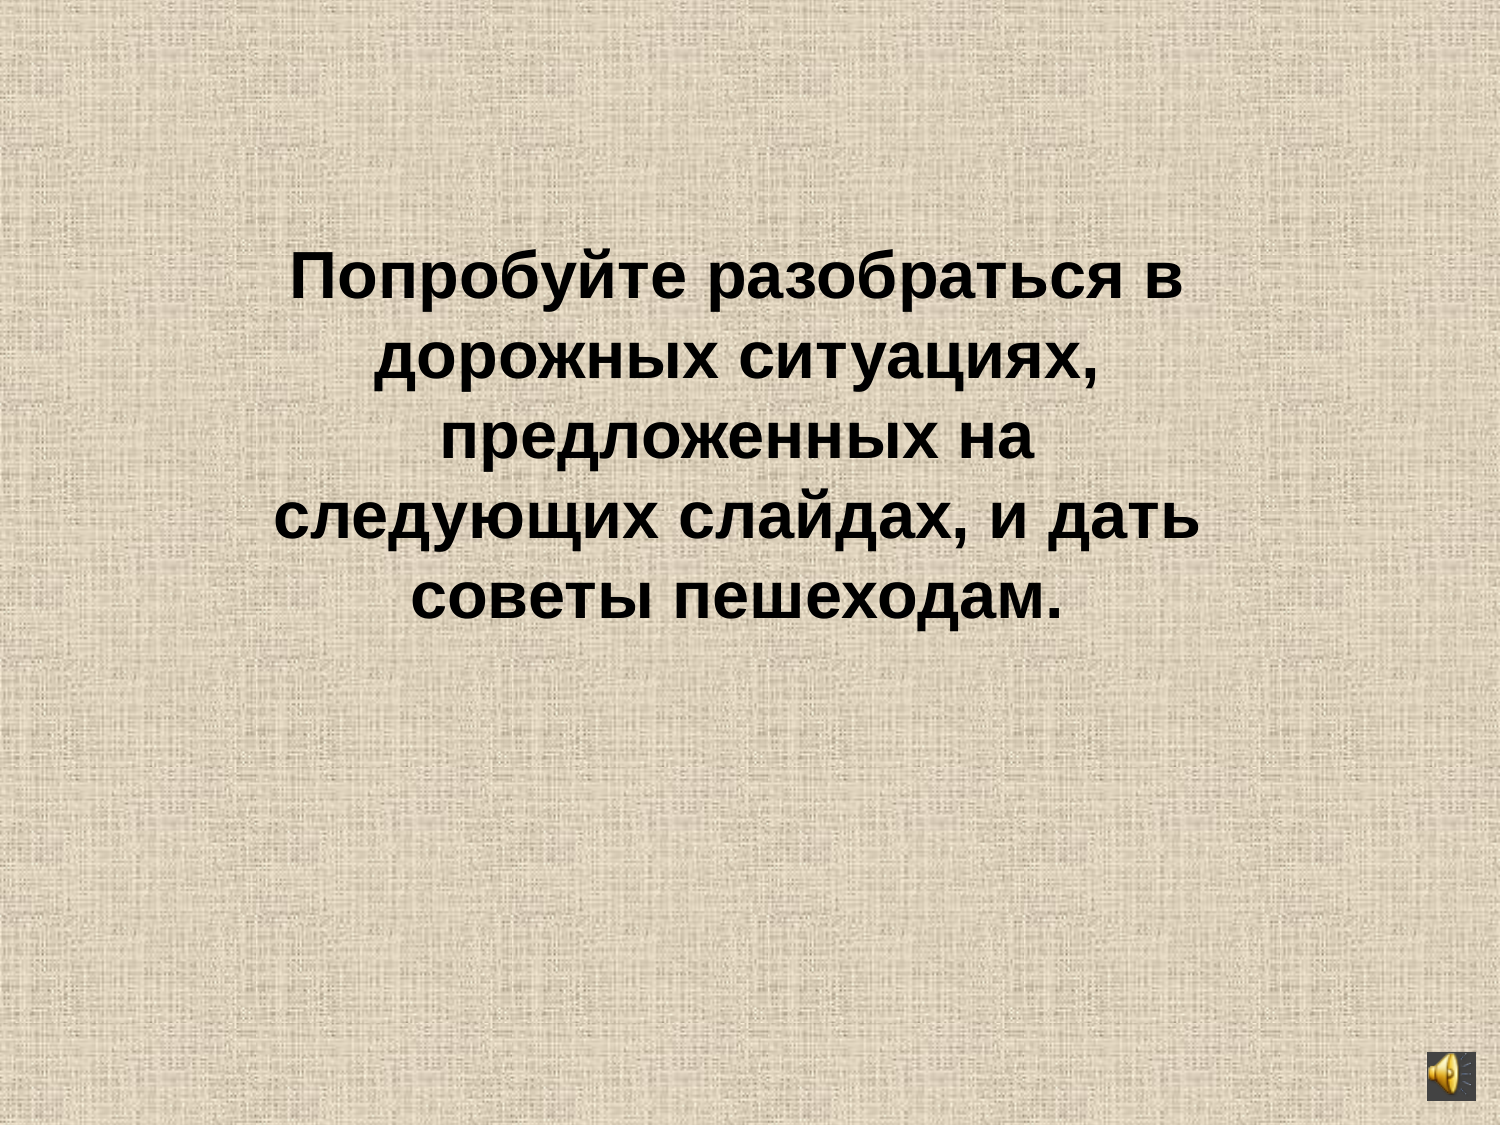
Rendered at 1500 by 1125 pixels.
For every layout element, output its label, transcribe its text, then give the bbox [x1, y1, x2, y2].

picture [0, 0, 1500, 1125]
text_box Попробуйте разобраться в дорожных ситуациях, предложенных на следующих слайдах, и дать советы пешеходам. [249, 224, 1225, 640]
